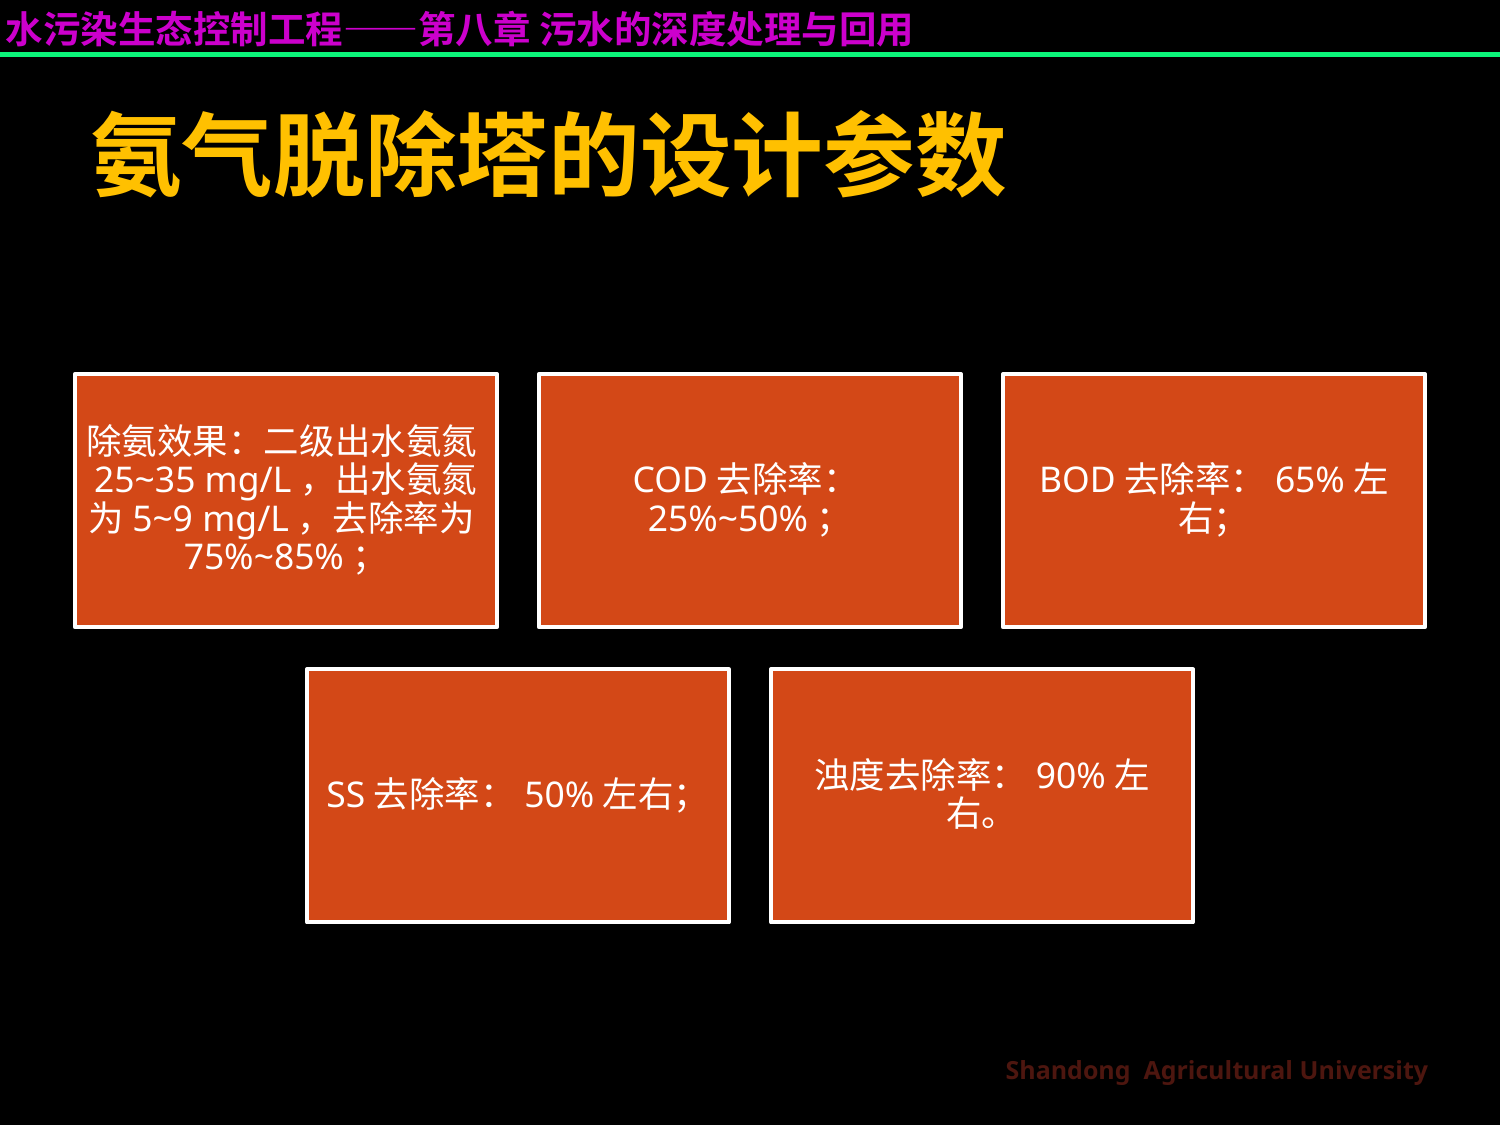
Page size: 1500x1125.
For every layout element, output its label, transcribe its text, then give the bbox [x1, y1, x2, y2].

title 氨气脱除塔的设计参数 [75, 59, 1425, 248]
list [74, 276, 1426, 1020]
